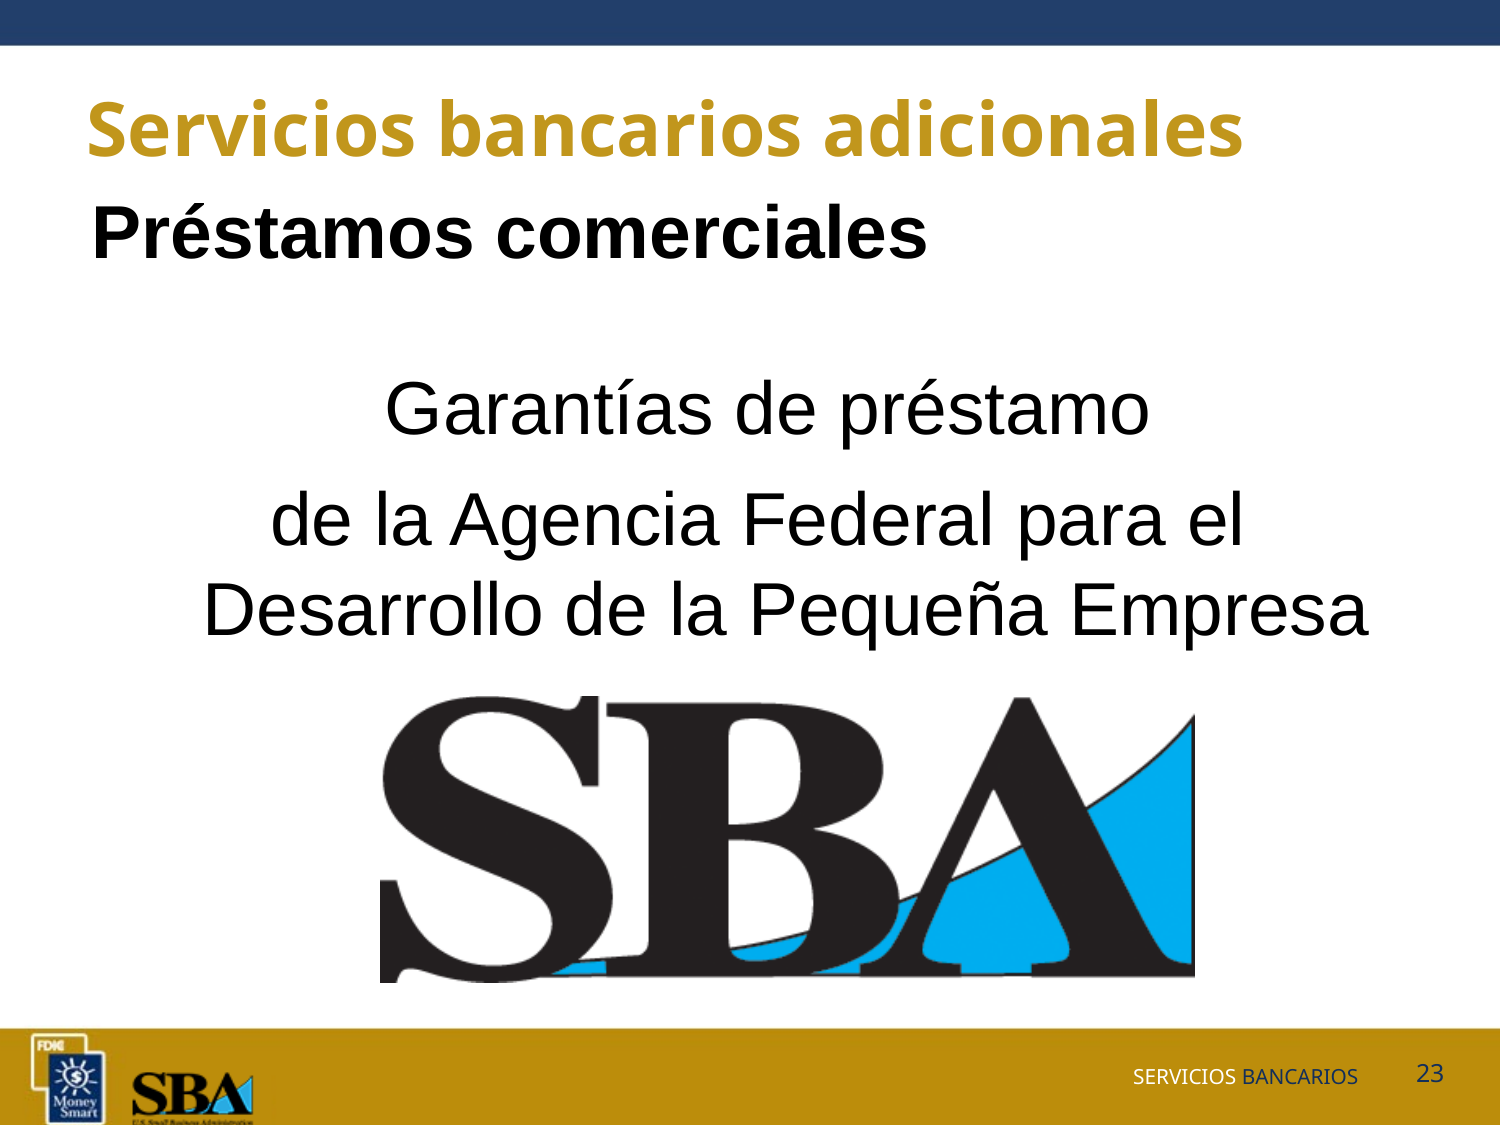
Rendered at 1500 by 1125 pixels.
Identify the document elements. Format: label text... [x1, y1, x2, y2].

picture [0, 0, 1500, 1125]
list Préstamos comerciales Garantías de préstamo de la Agencia Federal para el Desarrollo de la Pequeña Empresa [91, 183, 1425, 983]
title Servicios bancarios adicionales [86, 81, 1437, 182]
